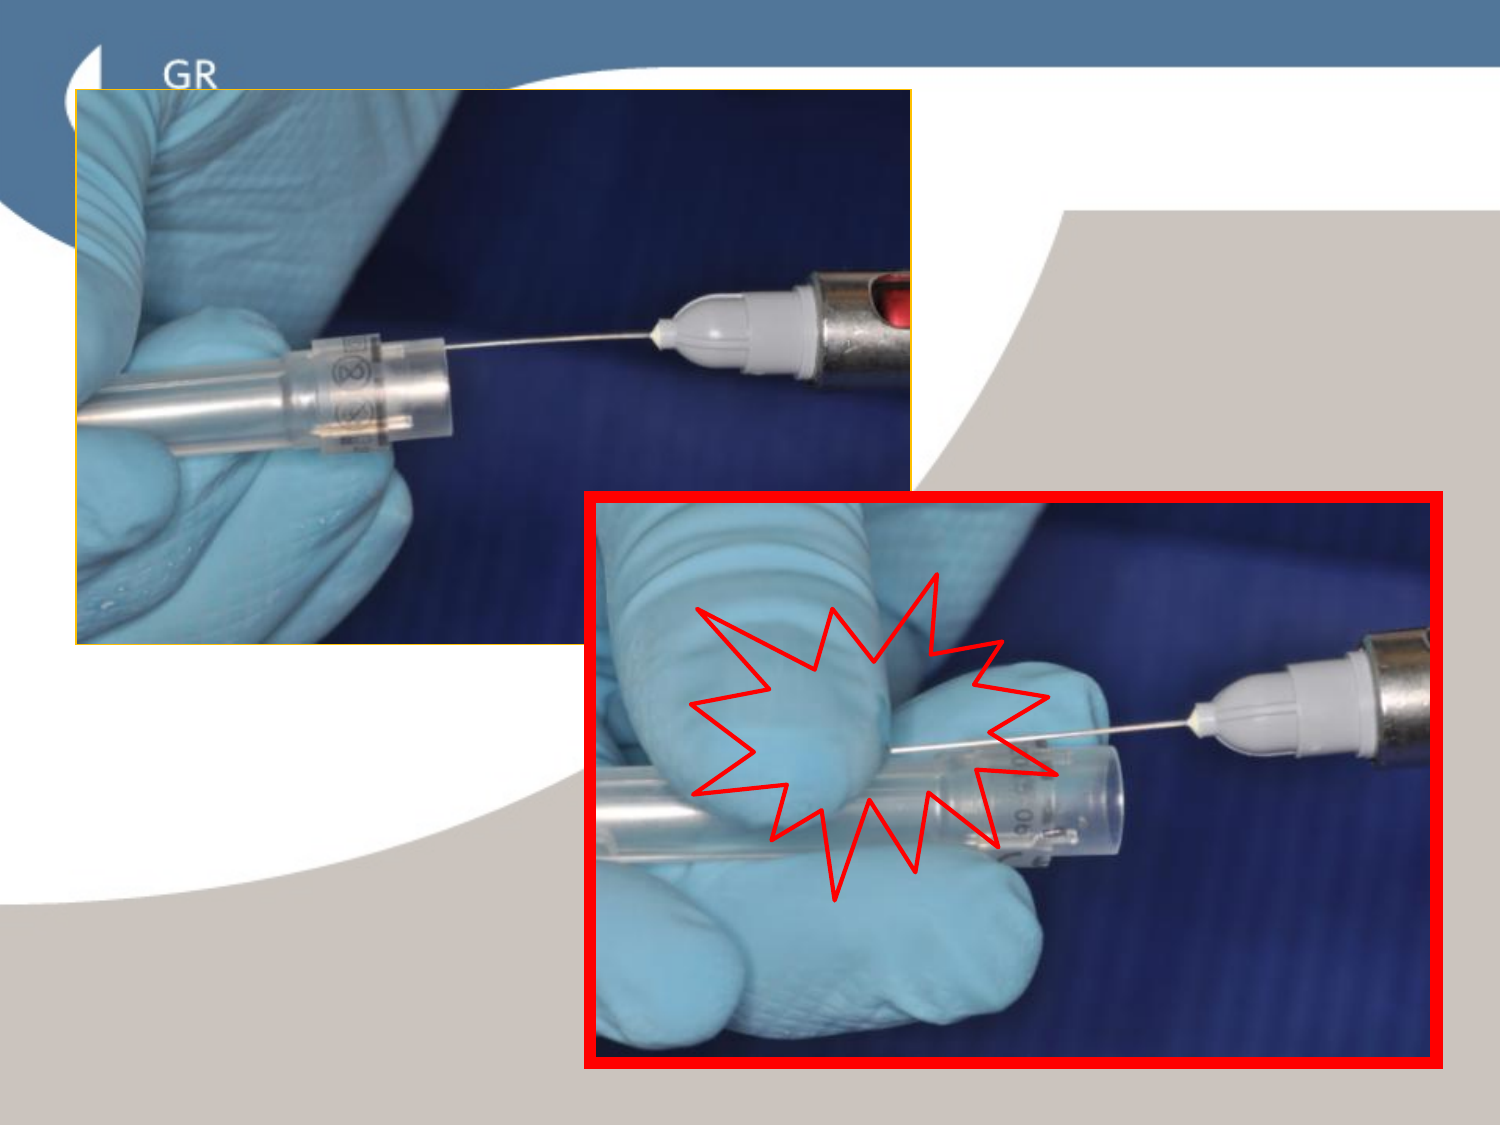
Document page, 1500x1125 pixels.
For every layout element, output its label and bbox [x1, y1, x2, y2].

picture [76, 89, 1431, 1058]
